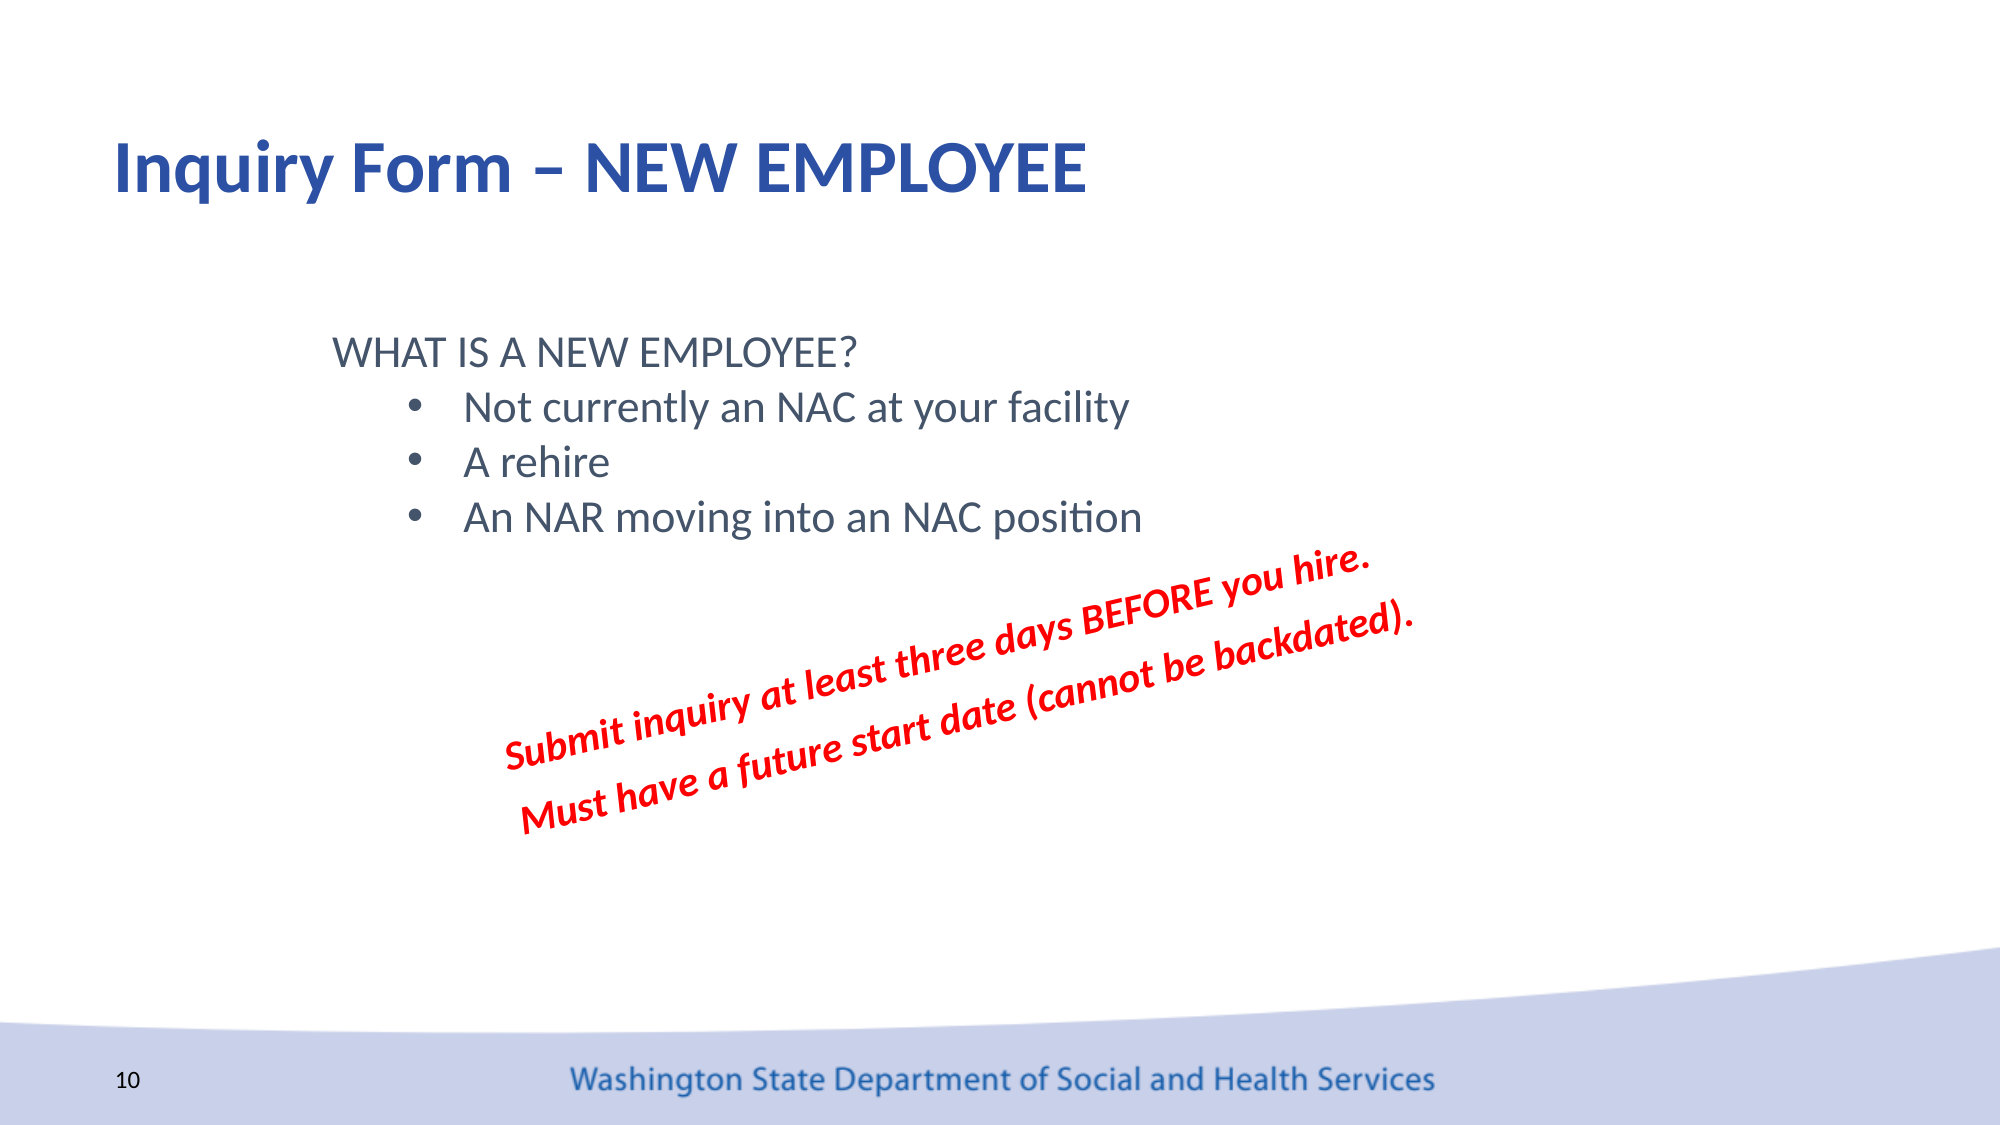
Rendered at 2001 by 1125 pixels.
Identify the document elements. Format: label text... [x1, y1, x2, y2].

slide_number 10 [99, 1048, 550, 1108]
title Inquiry Form – NEW EMPLOYEE [98, 59, 1900, 278]
text_box WHAT IS A NEW EMPLOYEE? Not currently an NAC at your facility A rehire An NAR moving into an NAC position [317, 314, 1159, 604]
text_box Submit inquiry at least three days BEFORE you hire. Must have a future start date (cannot be backdated). [483, 487, 1550, 894]
